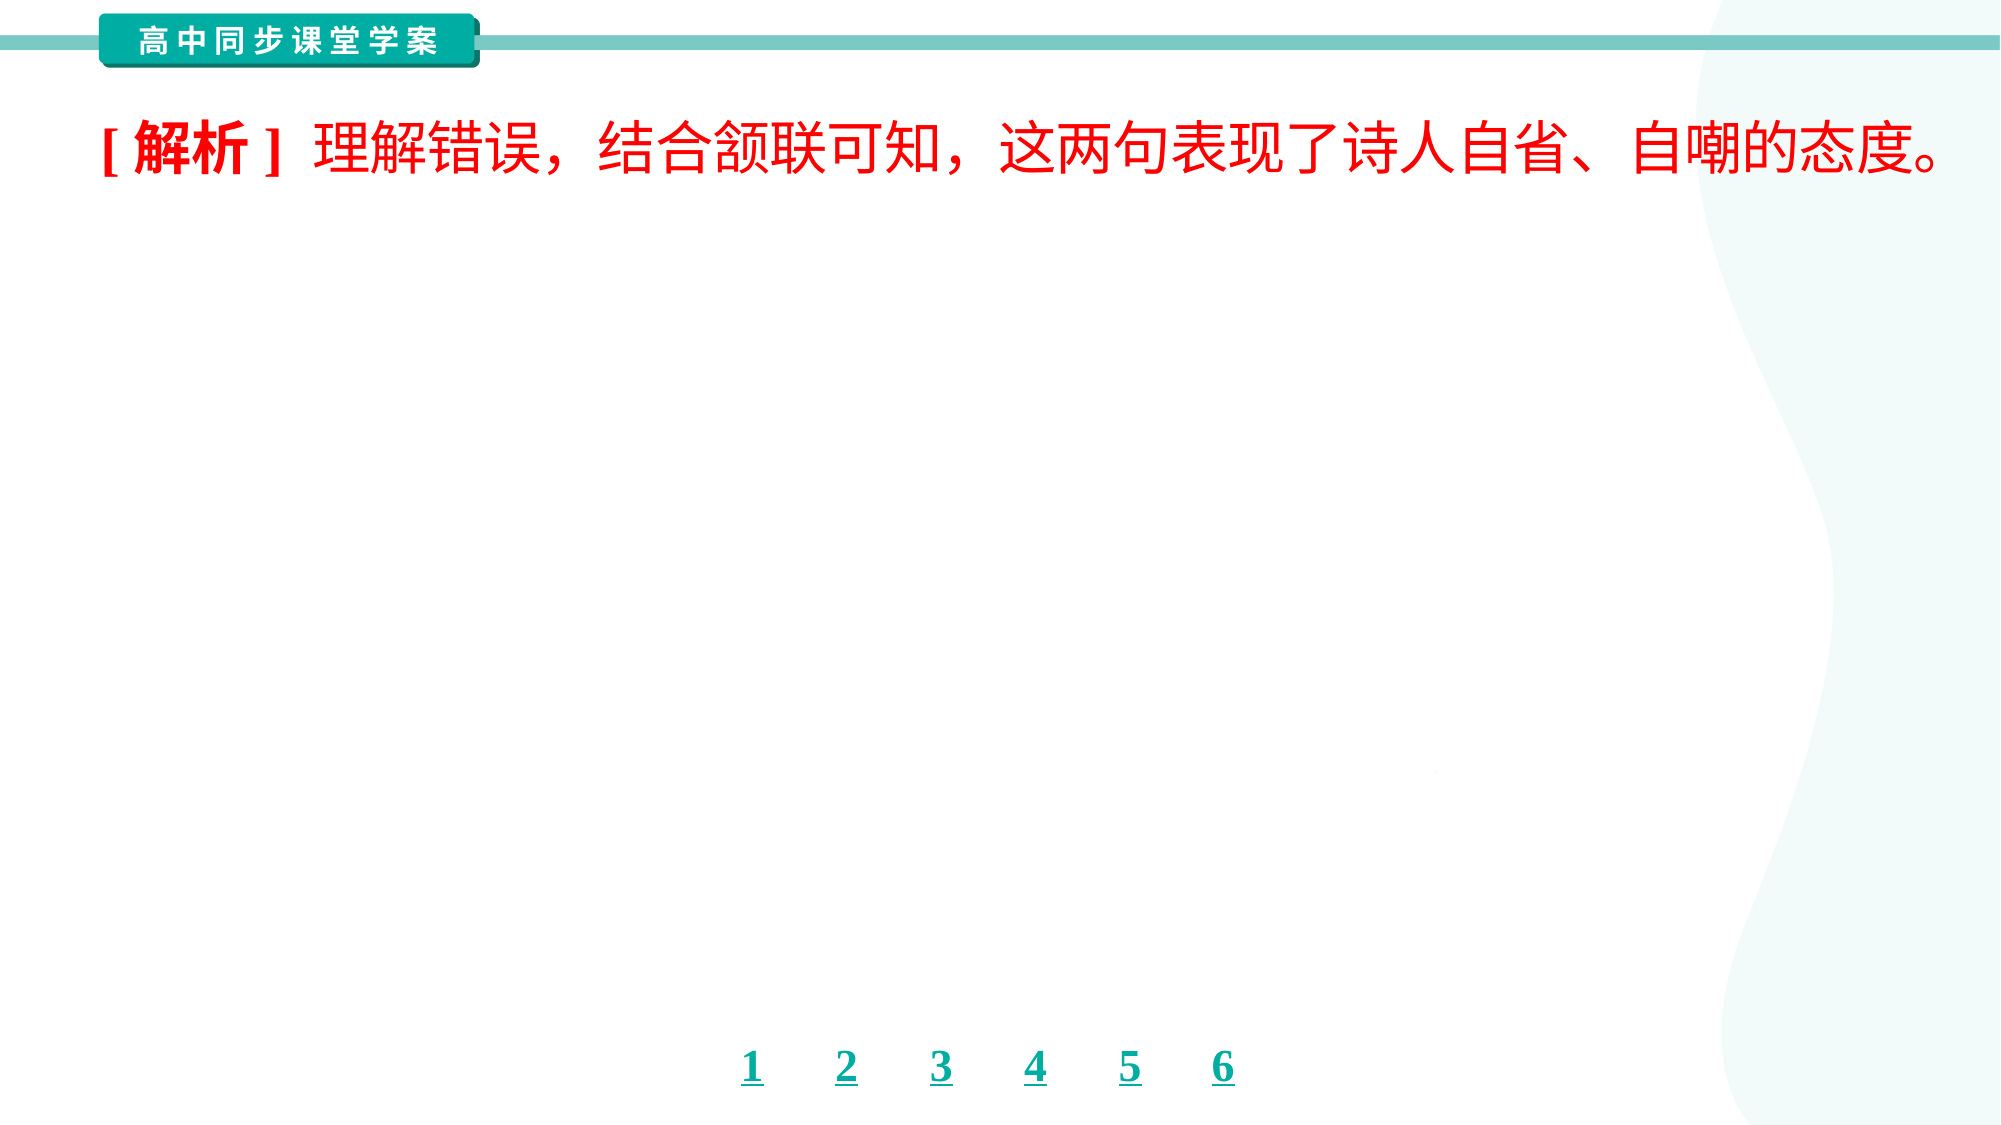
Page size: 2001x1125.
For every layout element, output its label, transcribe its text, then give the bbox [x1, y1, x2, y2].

text_box [解析] 理解错误，结合颔联可知，这两句表现了诗人自省、自嘲的态度。 [100, 76, 1899, 170]
picture [0, 0, 2000, 1125]
